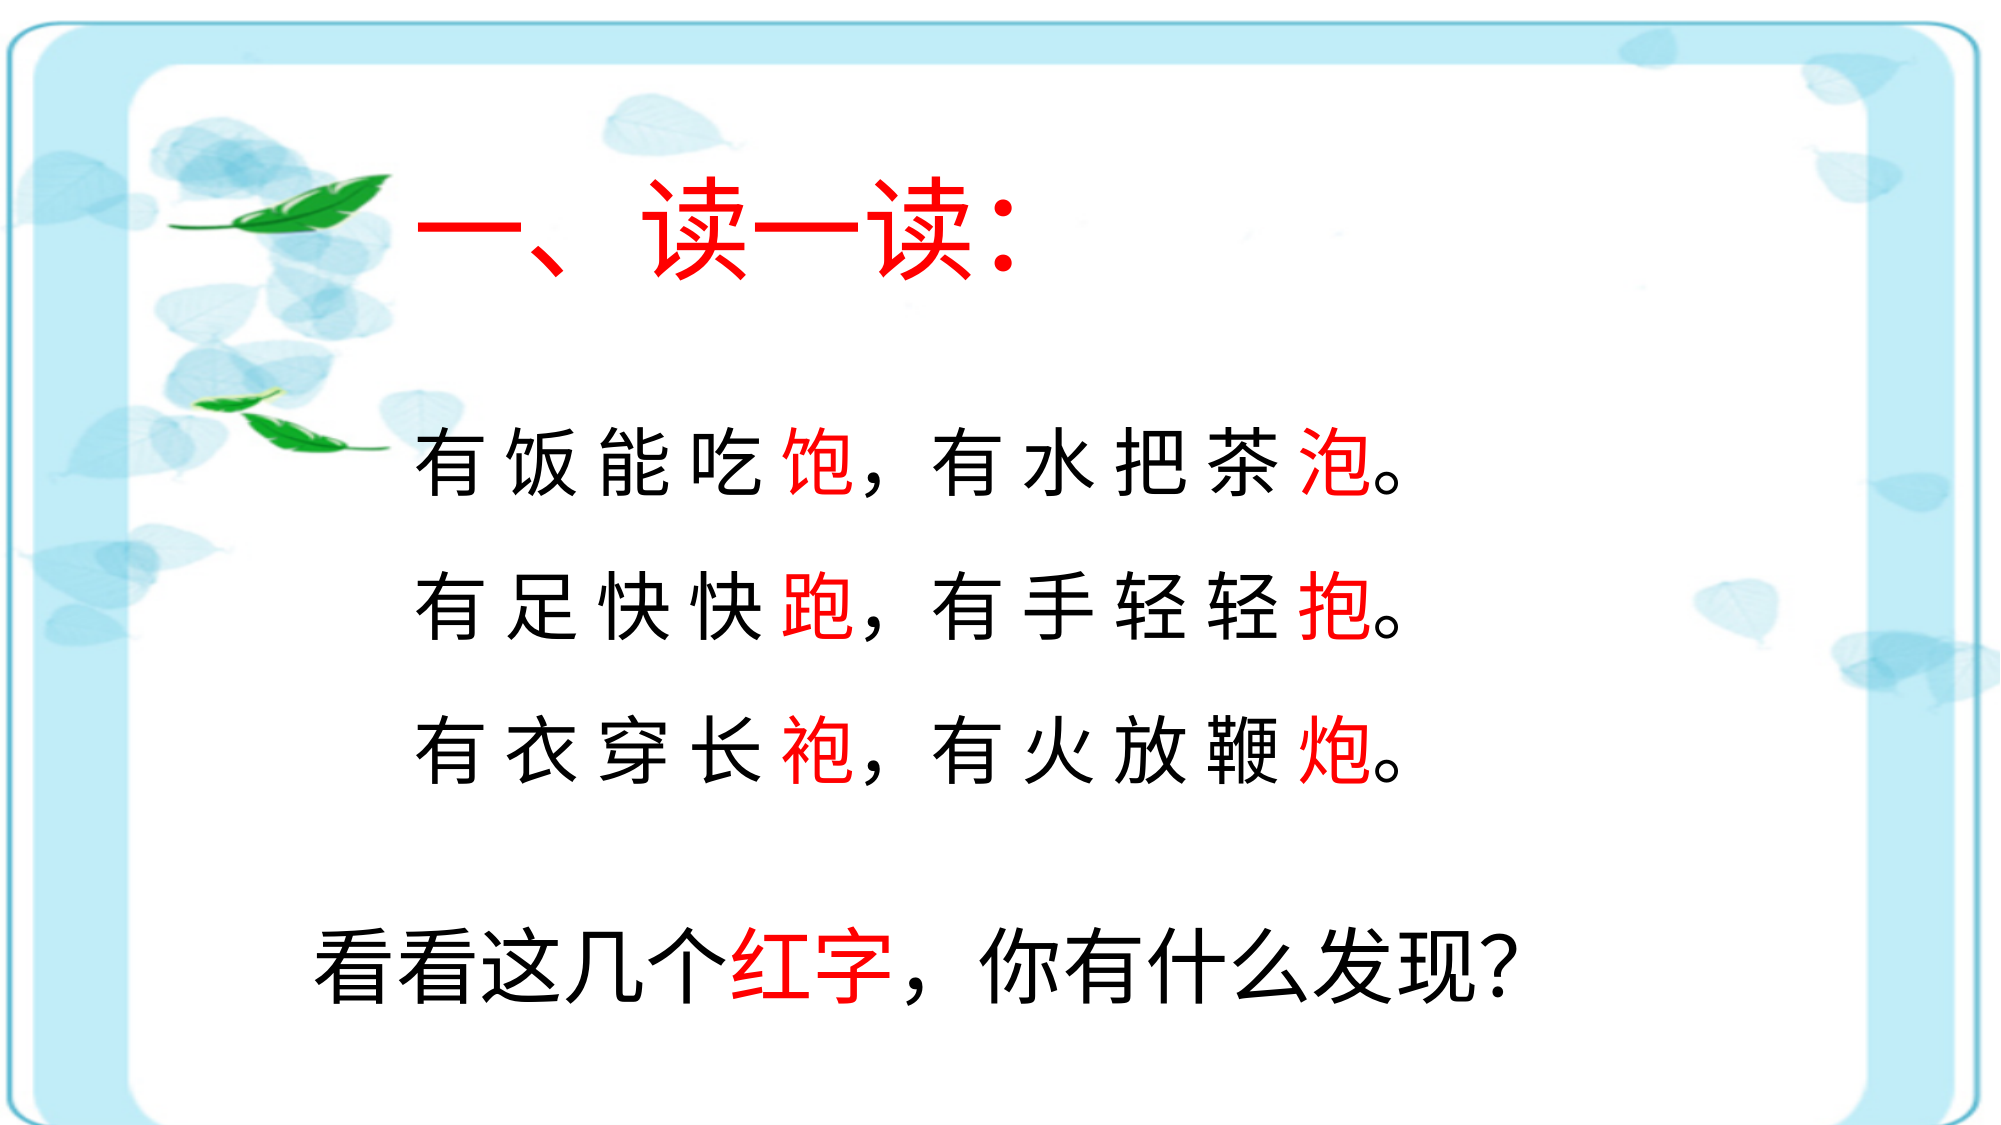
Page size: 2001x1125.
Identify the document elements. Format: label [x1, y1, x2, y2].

list [0, 0, 2000, 1125]
